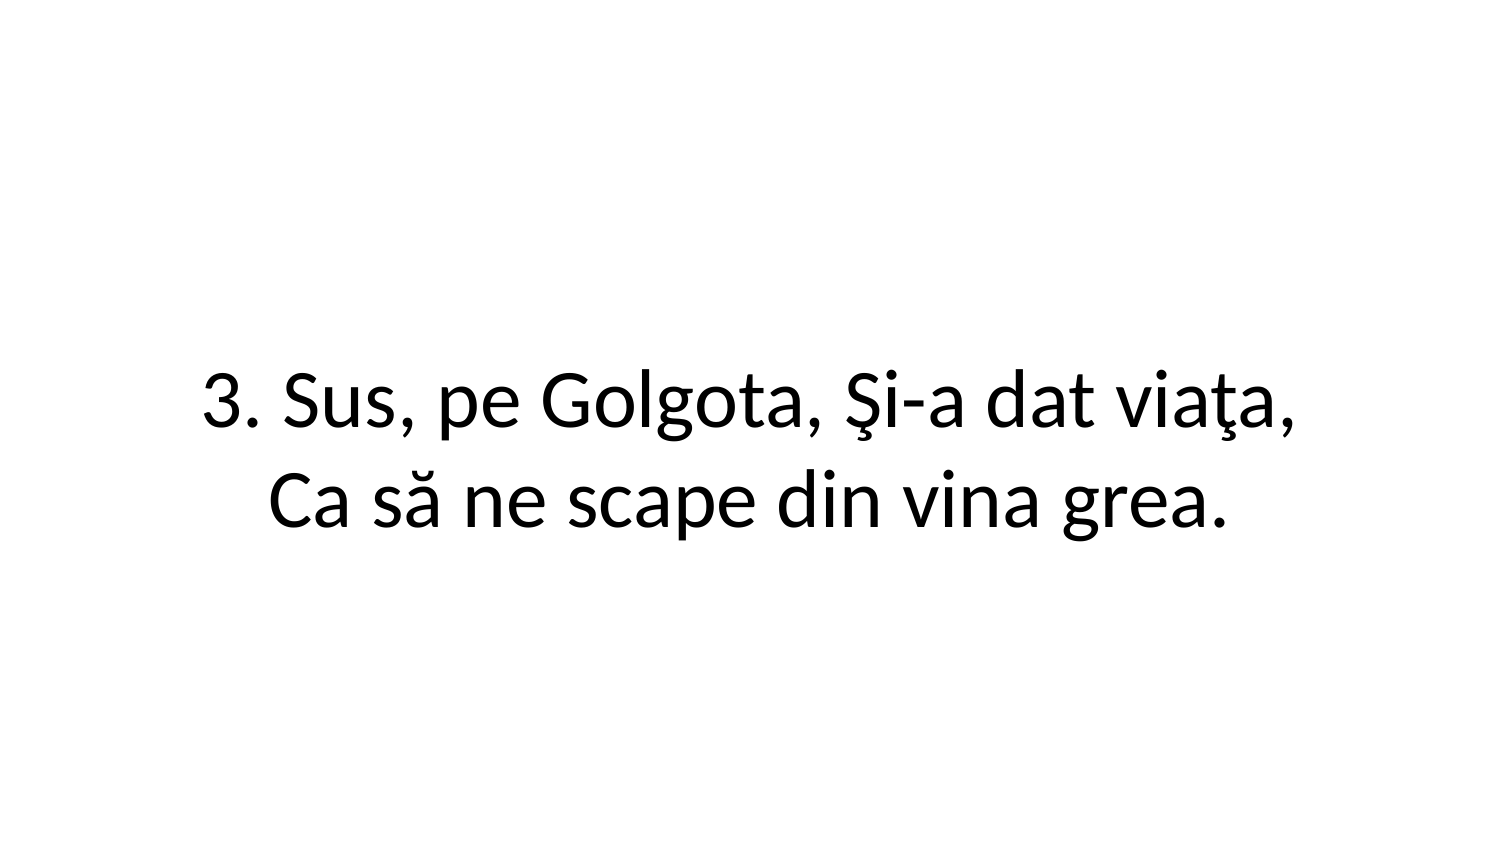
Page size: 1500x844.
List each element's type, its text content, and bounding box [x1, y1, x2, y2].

text_box 3. Sus, pe Golgota, Şi-a dat viaţa, Ca să ne scape din vina grea. [185, 292, 1314, 552]
